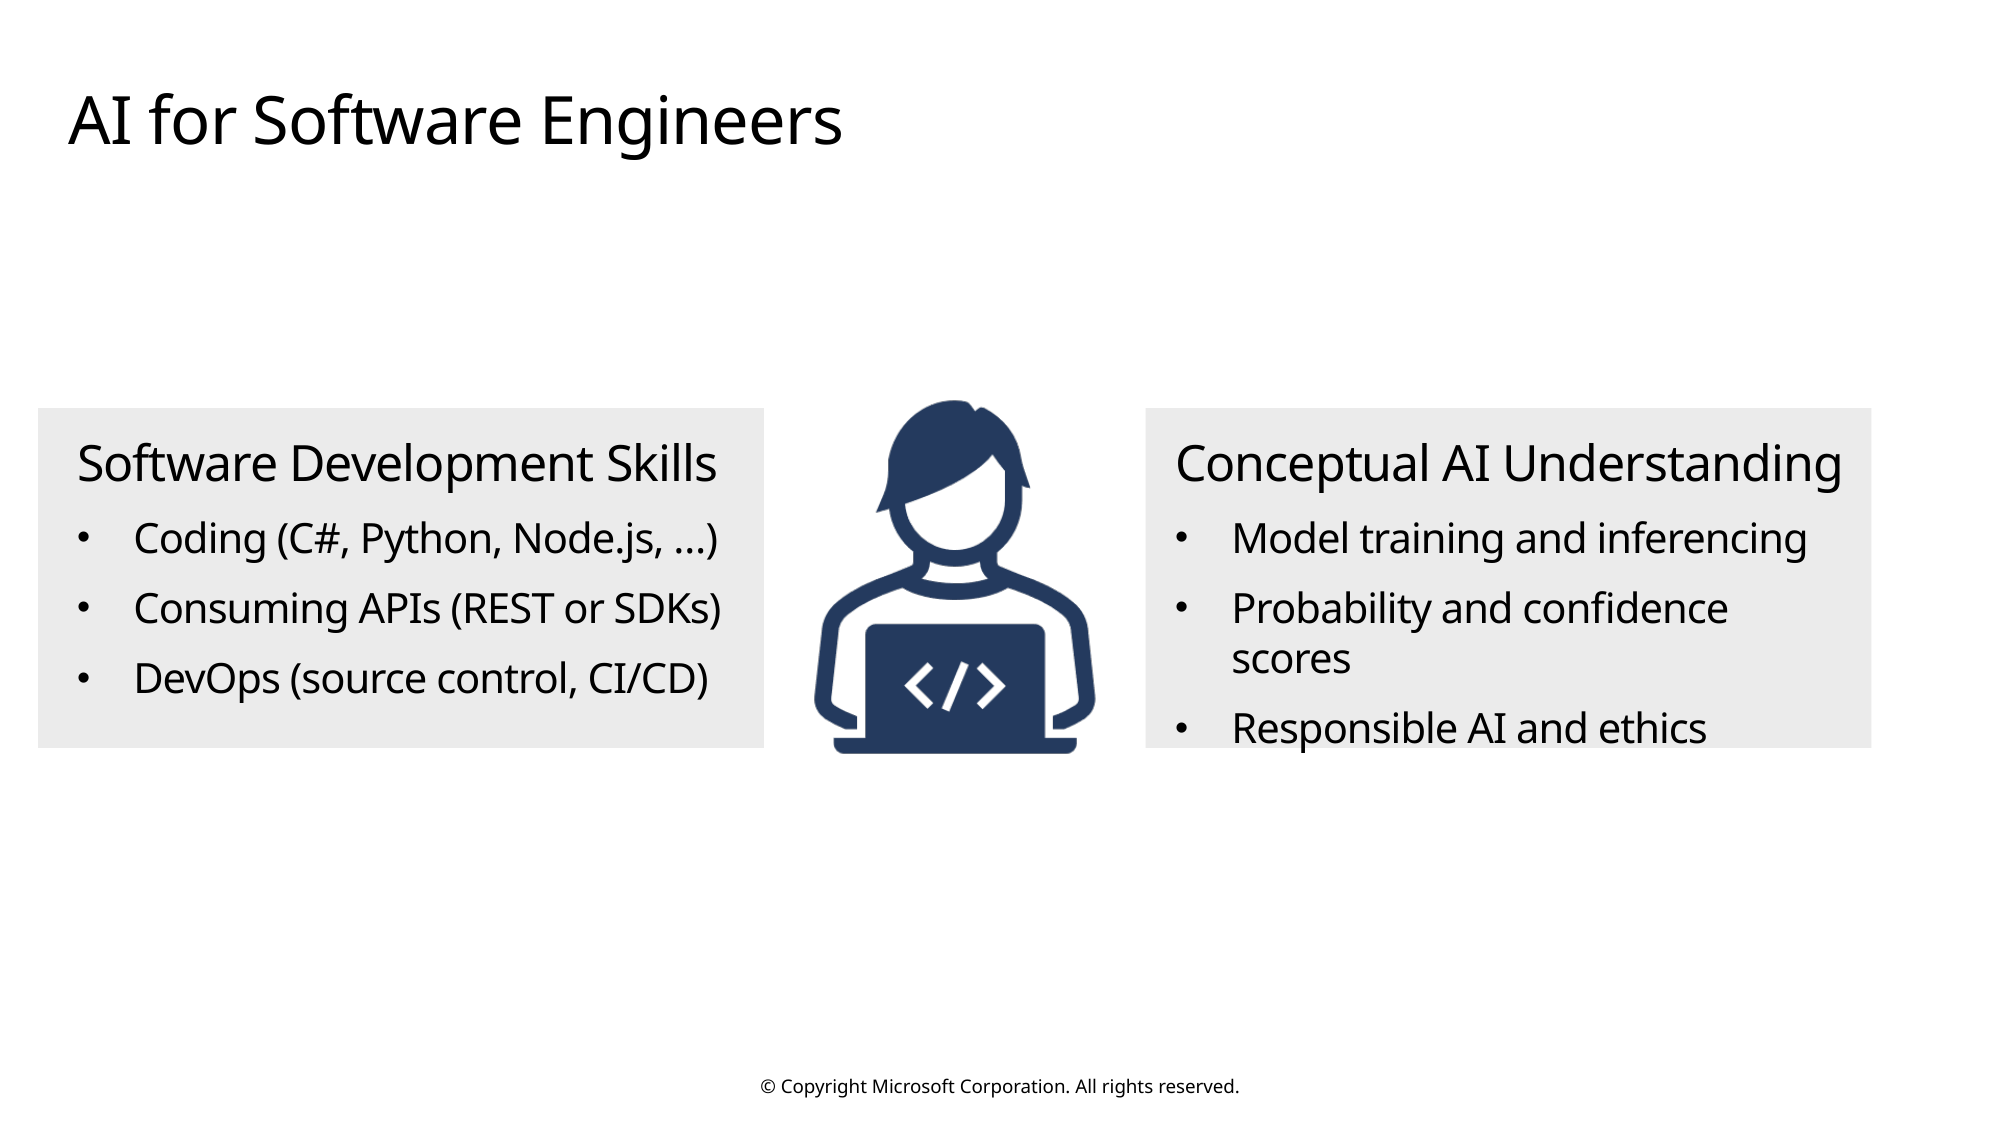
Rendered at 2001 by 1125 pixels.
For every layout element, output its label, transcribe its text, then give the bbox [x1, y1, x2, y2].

picture [755, 362, 1155, 762]
title AI for Software Engineers [68, 72, 1930, 184]
text_box Conceptual AI Understanding Model training and inferencing Probability and confidence scores Responsible AI and ethics [1175, 415, 1872, 768]
list Software Development Skills Coding (C#, Python, Node.js, …) Consuming APIs (REST or SDKs) DevOps (source control, CI/CD) [77, 415, 755, 722]
text_box [38, 408, 755, 748]
text_box [1155, 408, 1872, 748]
